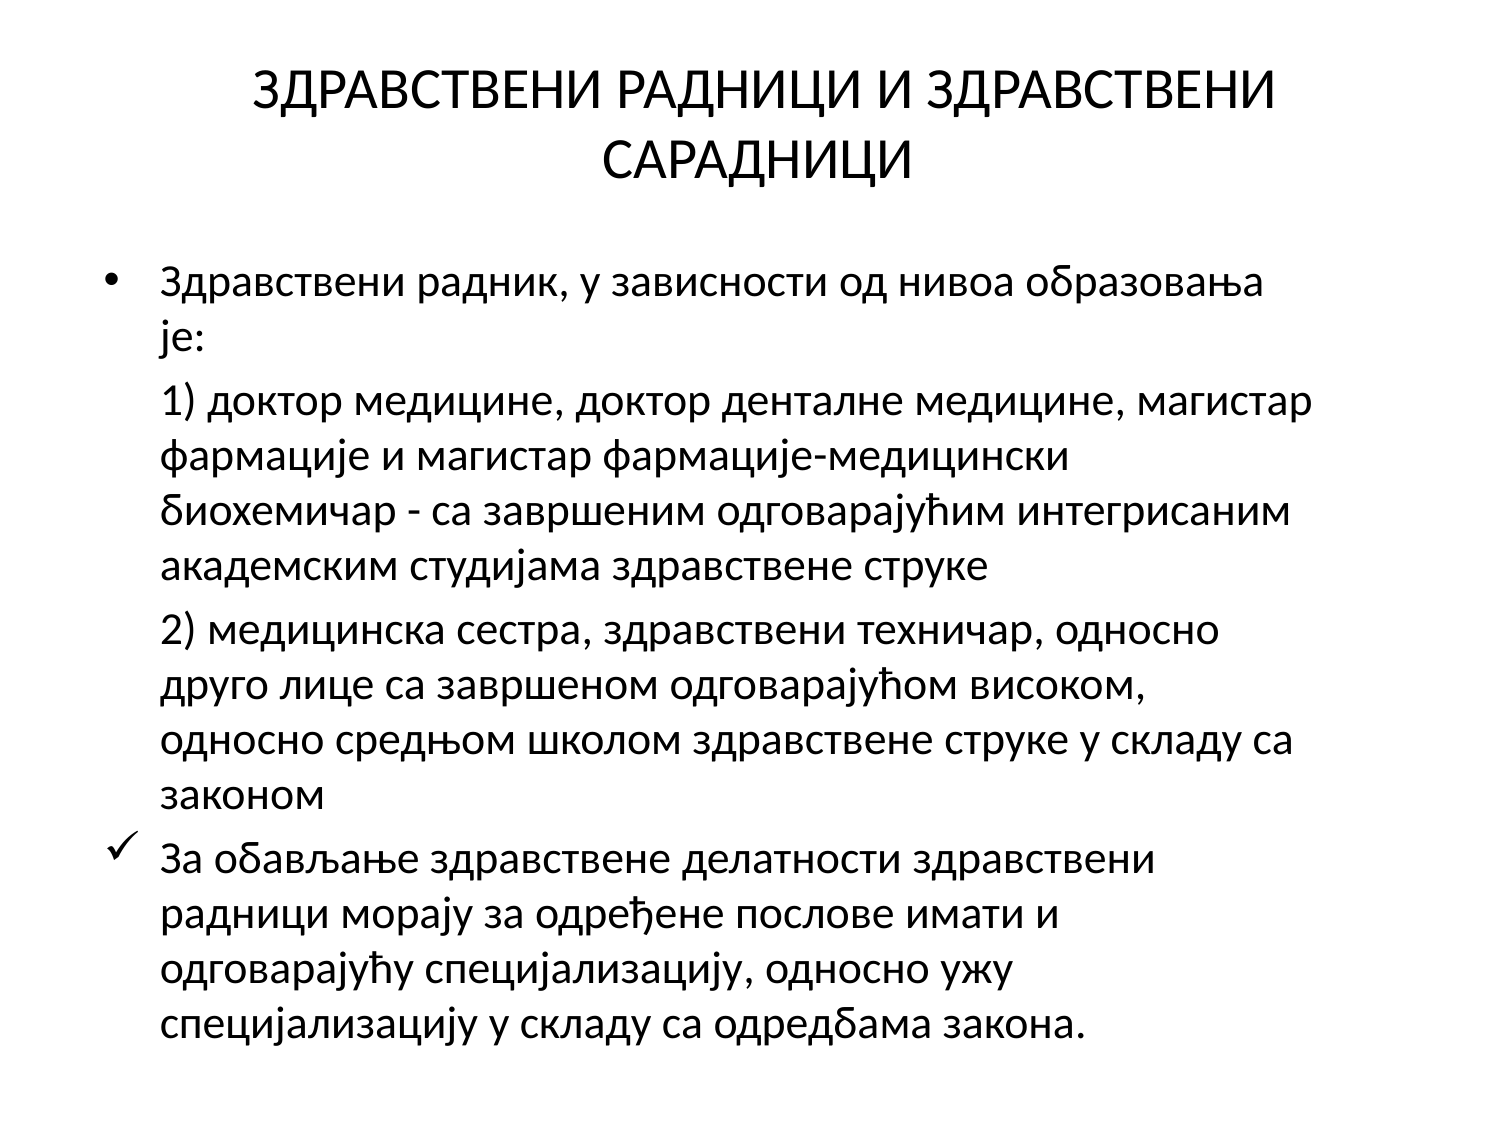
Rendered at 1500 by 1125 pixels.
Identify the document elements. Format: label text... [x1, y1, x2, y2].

title ЗДРАВСТВЕНИ РАДНИЦИ И ЗДРАВСТВЕНИ САРАДНИЦИ [171, 42, 1359, 199]
list Здравствени радник, у зависности од нивоа образовања је: 1) доктор медицине, доктор денталне медицине, магистар фармације и магистар фармације-медицински биохемичар - са завршеним одговарајућим интегрисаним академским студијама здравствене струке 2) медицинска сестра, здравствени техничар, односно друго лице са завршеном одговарајућом високом, односно средњом школом здравствене струке у складу са законом За обављање здравствене делатности здравствени радници морају за одређене послове имати и одговарајућу специјализацију, односно ужу специјализацију у складу са одредбама закона. [88, 243, 1329, 1071]
